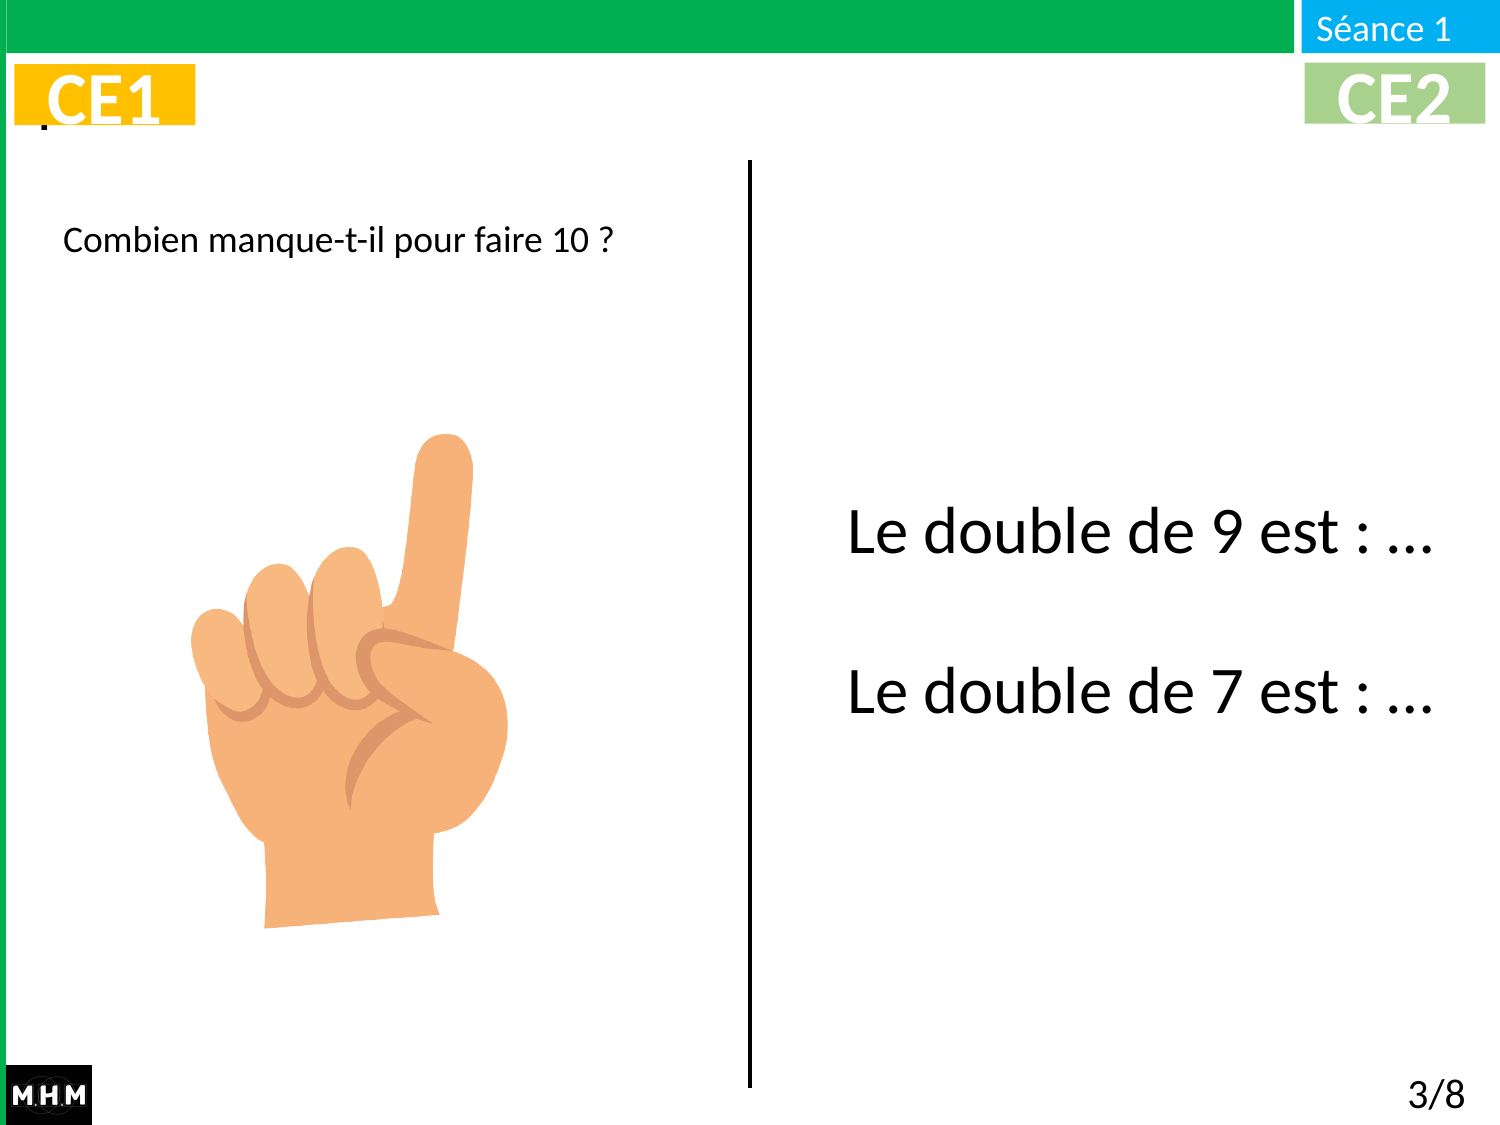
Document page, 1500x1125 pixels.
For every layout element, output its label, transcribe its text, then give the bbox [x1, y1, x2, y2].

list 3/8 [1373, 1064, 1500, 1125]
title Combien manque-t-il pour faire 10 ? [48, 196, 653, 285]
text_box CE2 [1303, 62, 1487, 125]
text_box CE1 [13, 63, 196, 126]
picture [6, 1065, 92, 1125]
picture [16, 330, 717, 1041]
text_box Le double de 9 est : … Le double de 7 est : … [832, 399, 1449, 895]
